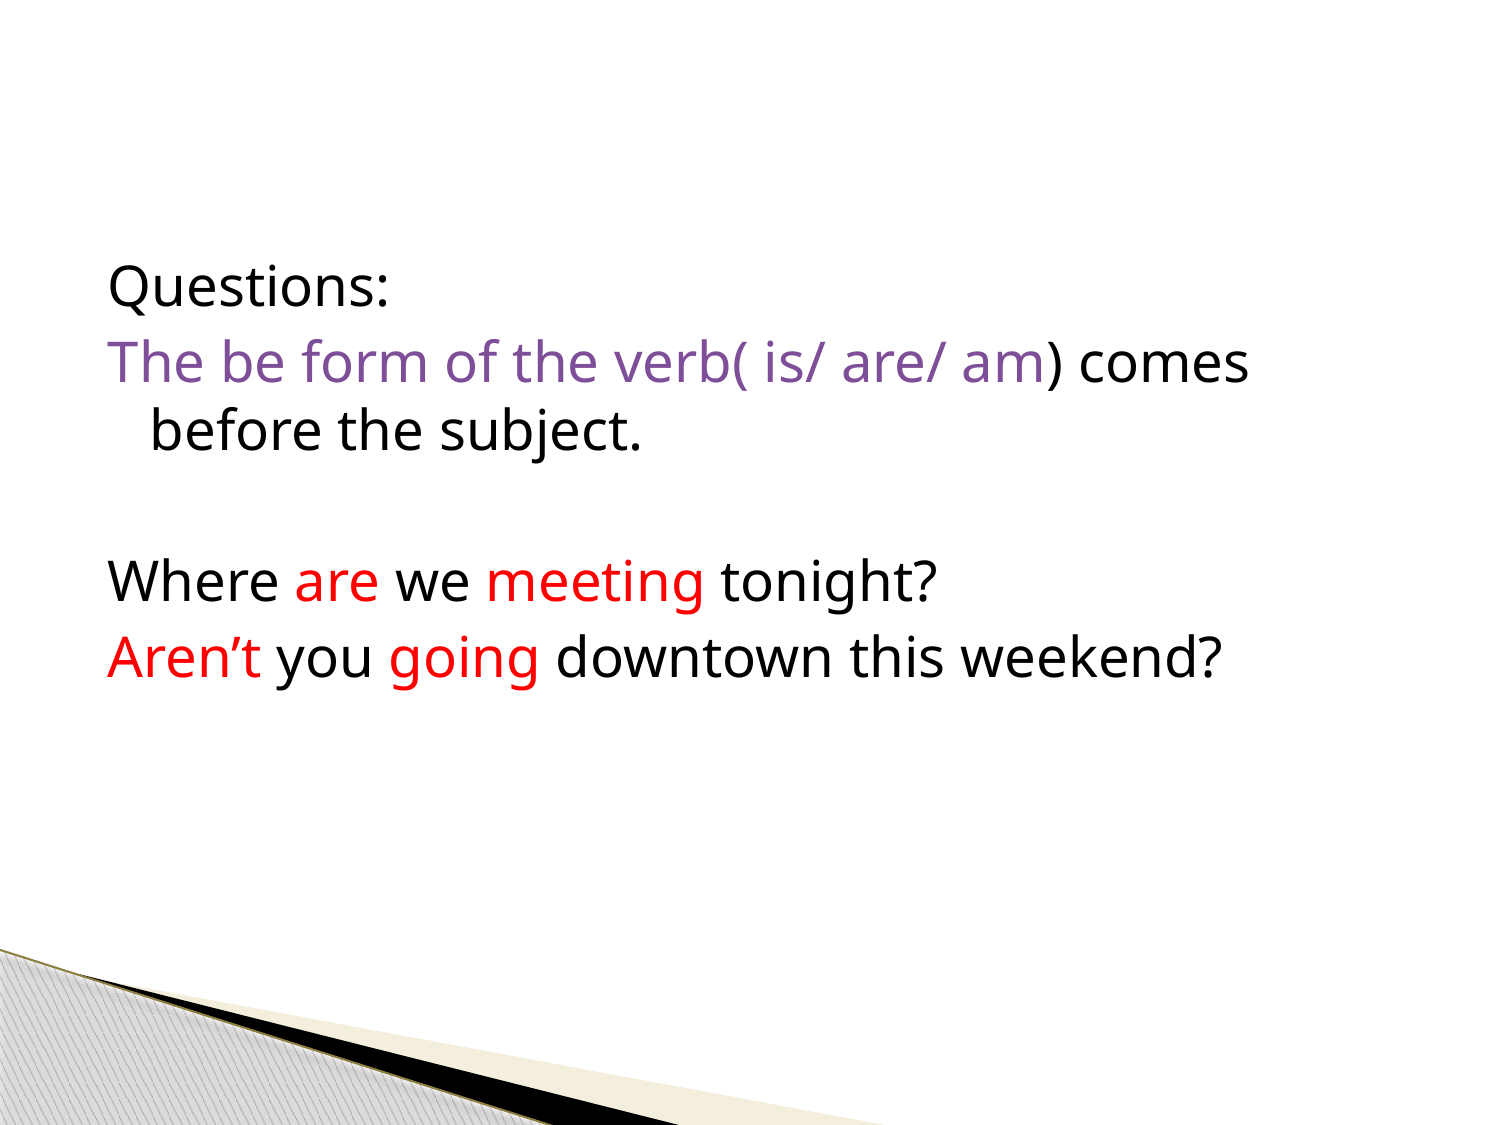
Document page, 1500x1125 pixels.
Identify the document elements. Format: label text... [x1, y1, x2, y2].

list Questions: The be form of the verb( is/ are/ am) comes before the subject. Where are we meeting tonight? Aren’t you going downtown this weekend? [75, 243, 1425, 986]
